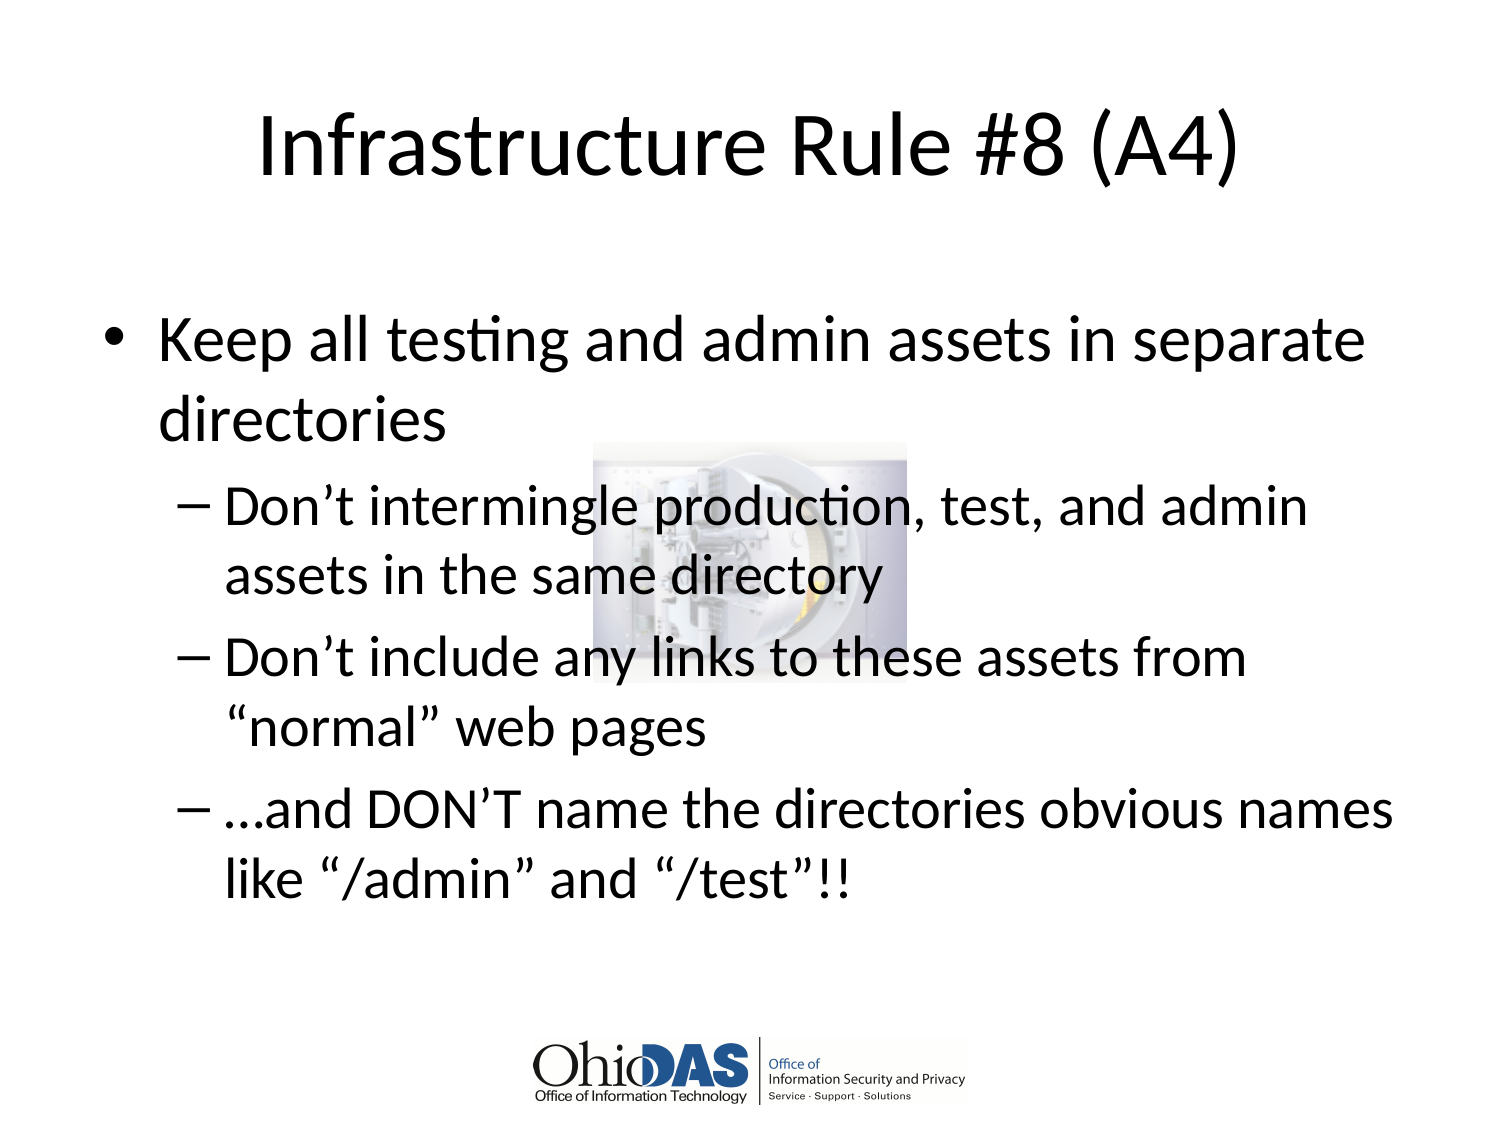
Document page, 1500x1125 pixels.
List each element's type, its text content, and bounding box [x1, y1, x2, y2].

list Keep all testing and admin assets in separate directories Don’t intermingle production, test, and admin assets in the same directory Don’t include any links to these assets from “normal” web pages …and DON’T name the directories obvious names like “/admin” and “/test”!! [87, 287, 1425, 1013]
title Infrastructure Rule #8 (A4) [75, 45, 1425, 233]
picture [533, 1037, 969, 1105]
